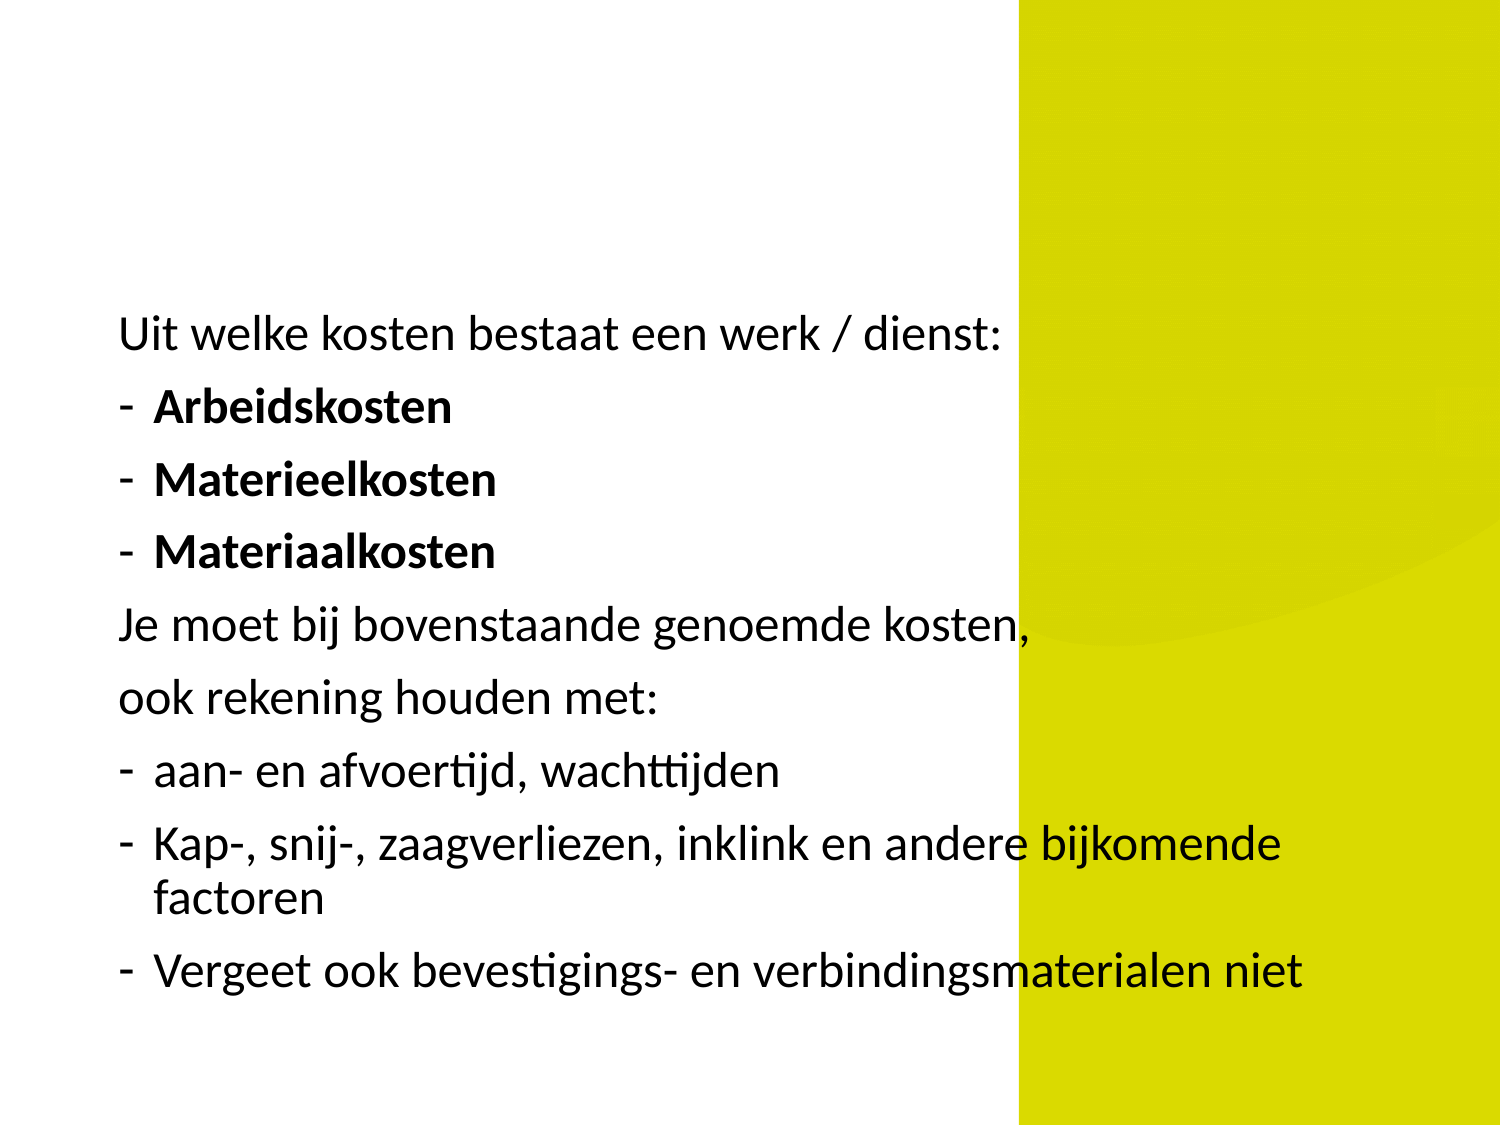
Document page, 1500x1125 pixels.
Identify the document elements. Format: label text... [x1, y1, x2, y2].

picture [1018, 0, 1500, 1125]
list Uit welke kosten bestaat een werk / dienst: Arbeidskosten Materieelkosten Materiaalkosten Je moet bij bovenstaande genoemde kosten, ook rekening houden met: aan- en afvoertijd, wachttijden Kap-, snij-, zaagverliezen, inklink en andere bijkomende factoren Vergeet ook bevestigings- en verbindingsmaterialen niet [103, 299, 1018, 1014]
